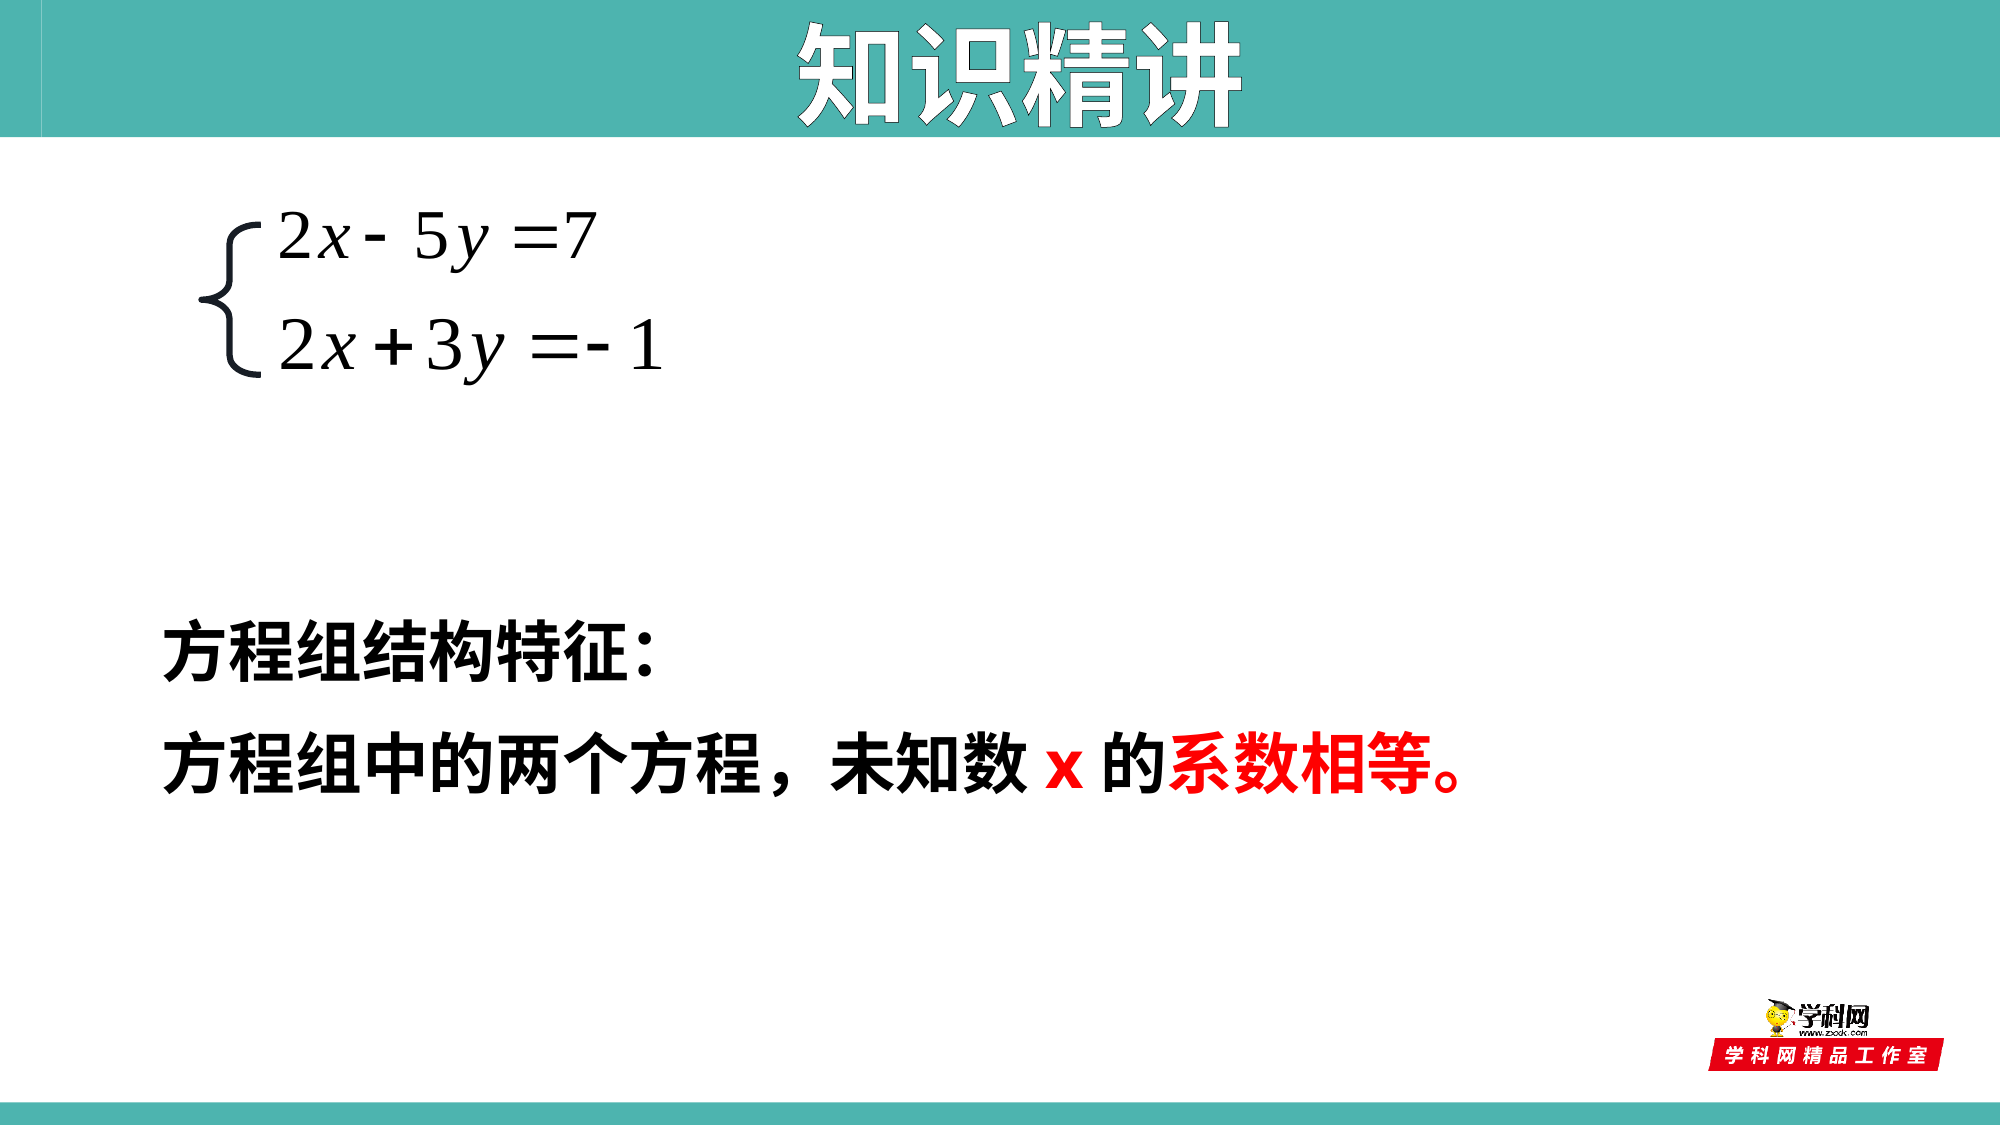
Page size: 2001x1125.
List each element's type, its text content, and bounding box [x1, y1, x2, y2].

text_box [267, 300, 675, 402]
picture [1708, 1038, 1944, 1071]
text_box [266, 193, 612, 288]
text_box [201, 224, 258, 375]
text_box 方程组结构特征： 方程组中的两个方程，未知数x的系数相等。 [147, 570, 1945, 809]
text_box [0, 1100, 2000, 1125]
picture [1766, 999, 1869, 1037]
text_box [0, 0, 2000, 138]
